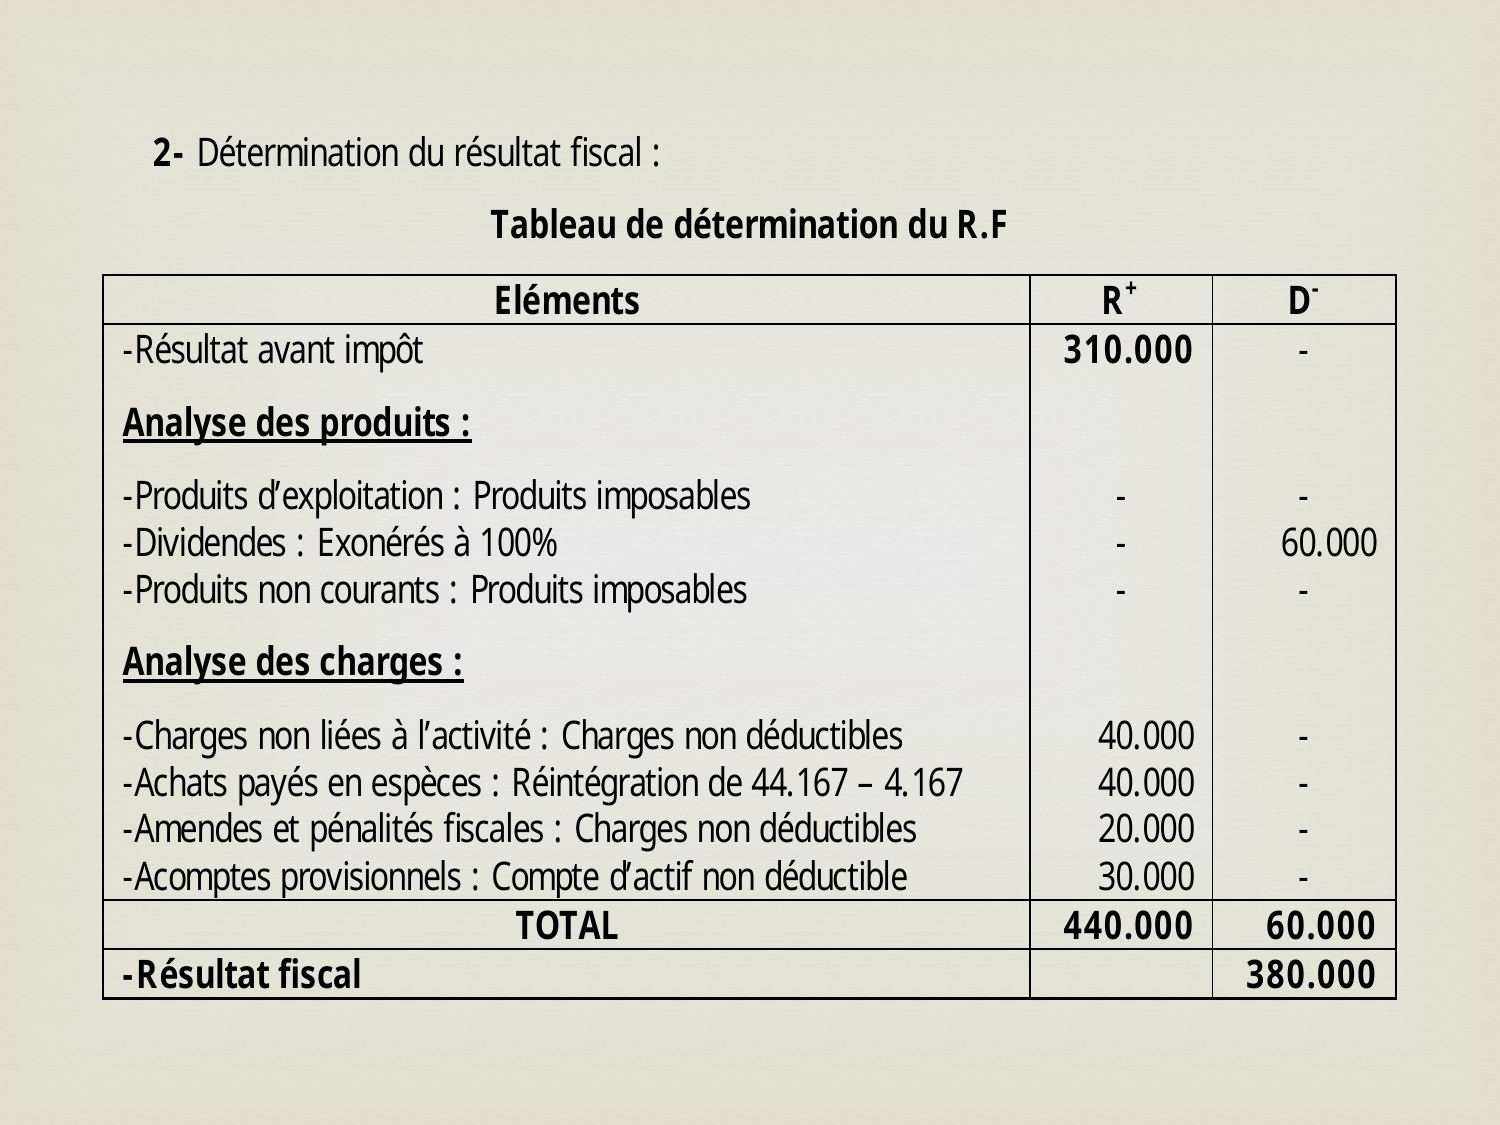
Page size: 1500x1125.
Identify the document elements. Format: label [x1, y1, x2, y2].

picture [0, 101, 1500, 1060]
